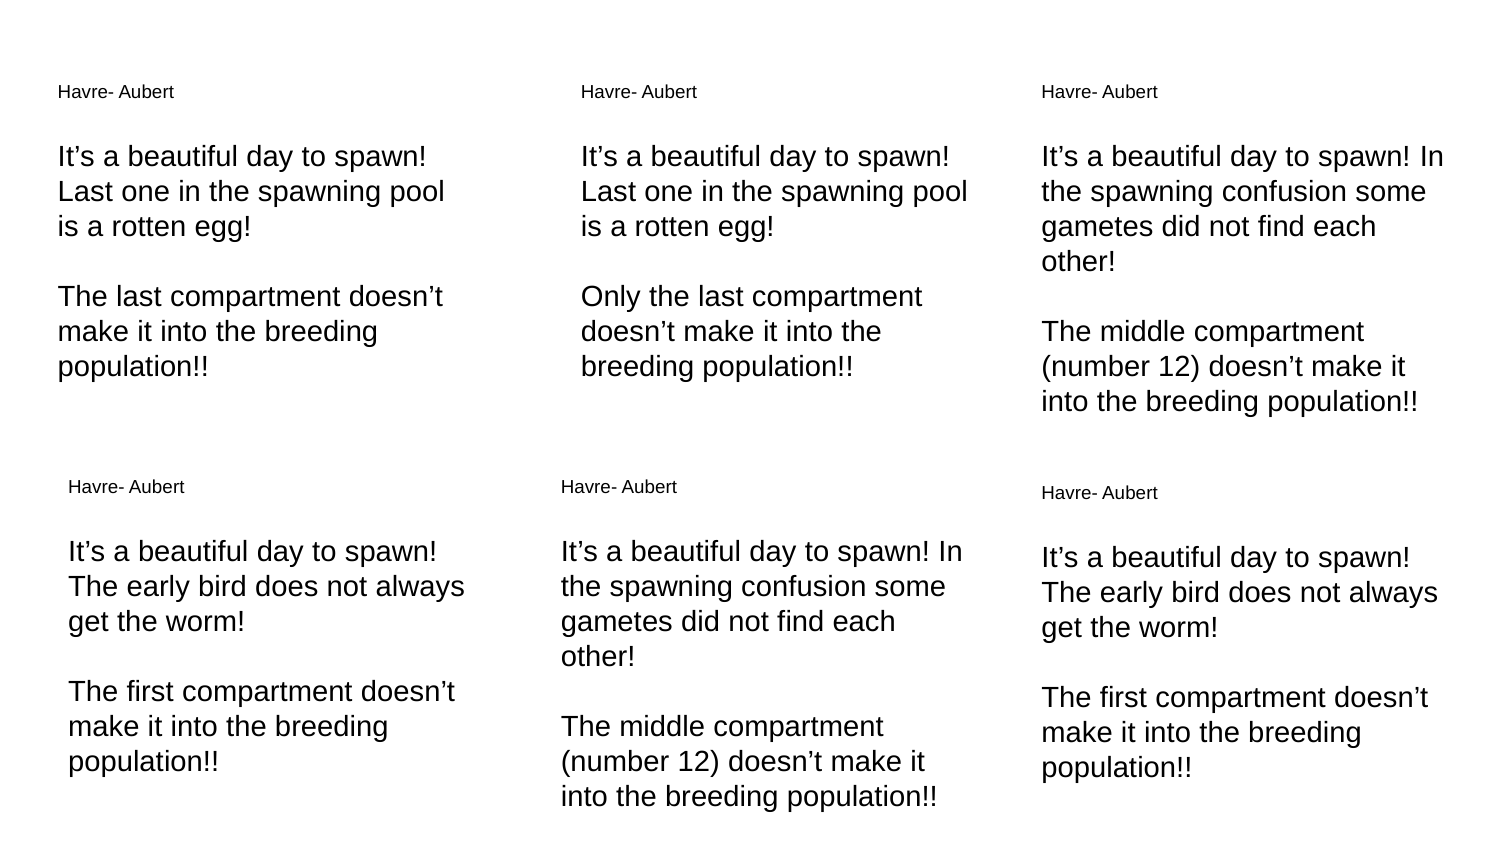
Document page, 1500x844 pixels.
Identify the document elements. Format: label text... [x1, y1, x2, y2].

text_box Havre- Aubert It’s a beautiful day to spawn! In the spawning confusion some gametes did not find each other! The middle compartment (number 12) doesn’t make it into the breeding population!! [1026, 65, 1469, 303]
text_box Havre- Aubert It’s a beautiful day to spawn! Last one in the spawning pool is a rotten egg! The last compartment doesn’t make it into the breeding population!! [42, 65, 485, 303]
text_box Havre- Aubert It’s a beautiful day to spawn! The early bird does not always get the worm! The first compartment doesn’t make it into the breeding population!! [1026, 465, 1469, 704]
text_box Havre- Aubert It’s a beautiful day to spawn! The early bird does not always get the worm! The first compartment doesn’t make it into the breeding population!! [53, 460, 496, 698]
text_box Havre- Aubert It’s a beautiful day to spawn! Last one in the spawning pool is a rotten egg! Only the last compartment doesn’t make it into the breeding population!! [565, 65, 1008, 303]
text_box Havre- Aubert It’s a beautiful day to spawn! In the spawning confusion some gametes did not find each other! The middle compartment (number 12) doesn’t make it into the breeding population!! [545, 460, 988, 698]
